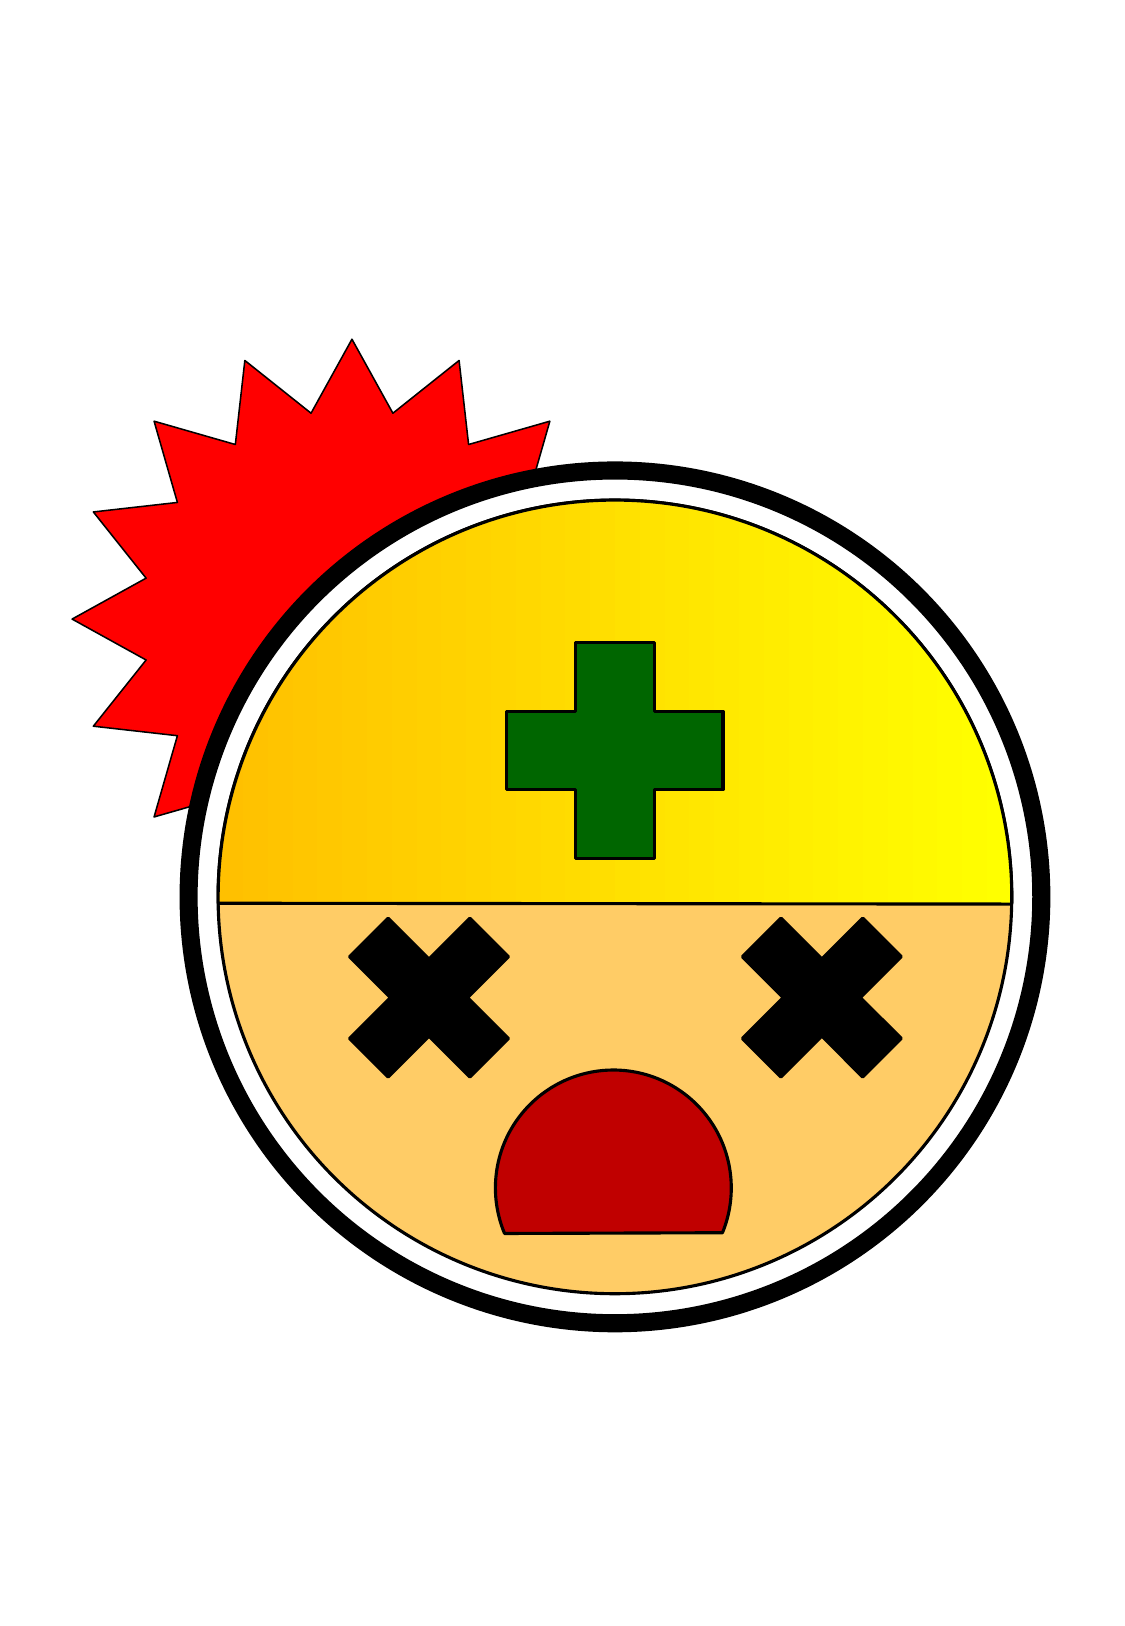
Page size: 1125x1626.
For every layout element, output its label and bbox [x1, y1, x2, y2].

text_box [71, 338, 1050, 1331]
